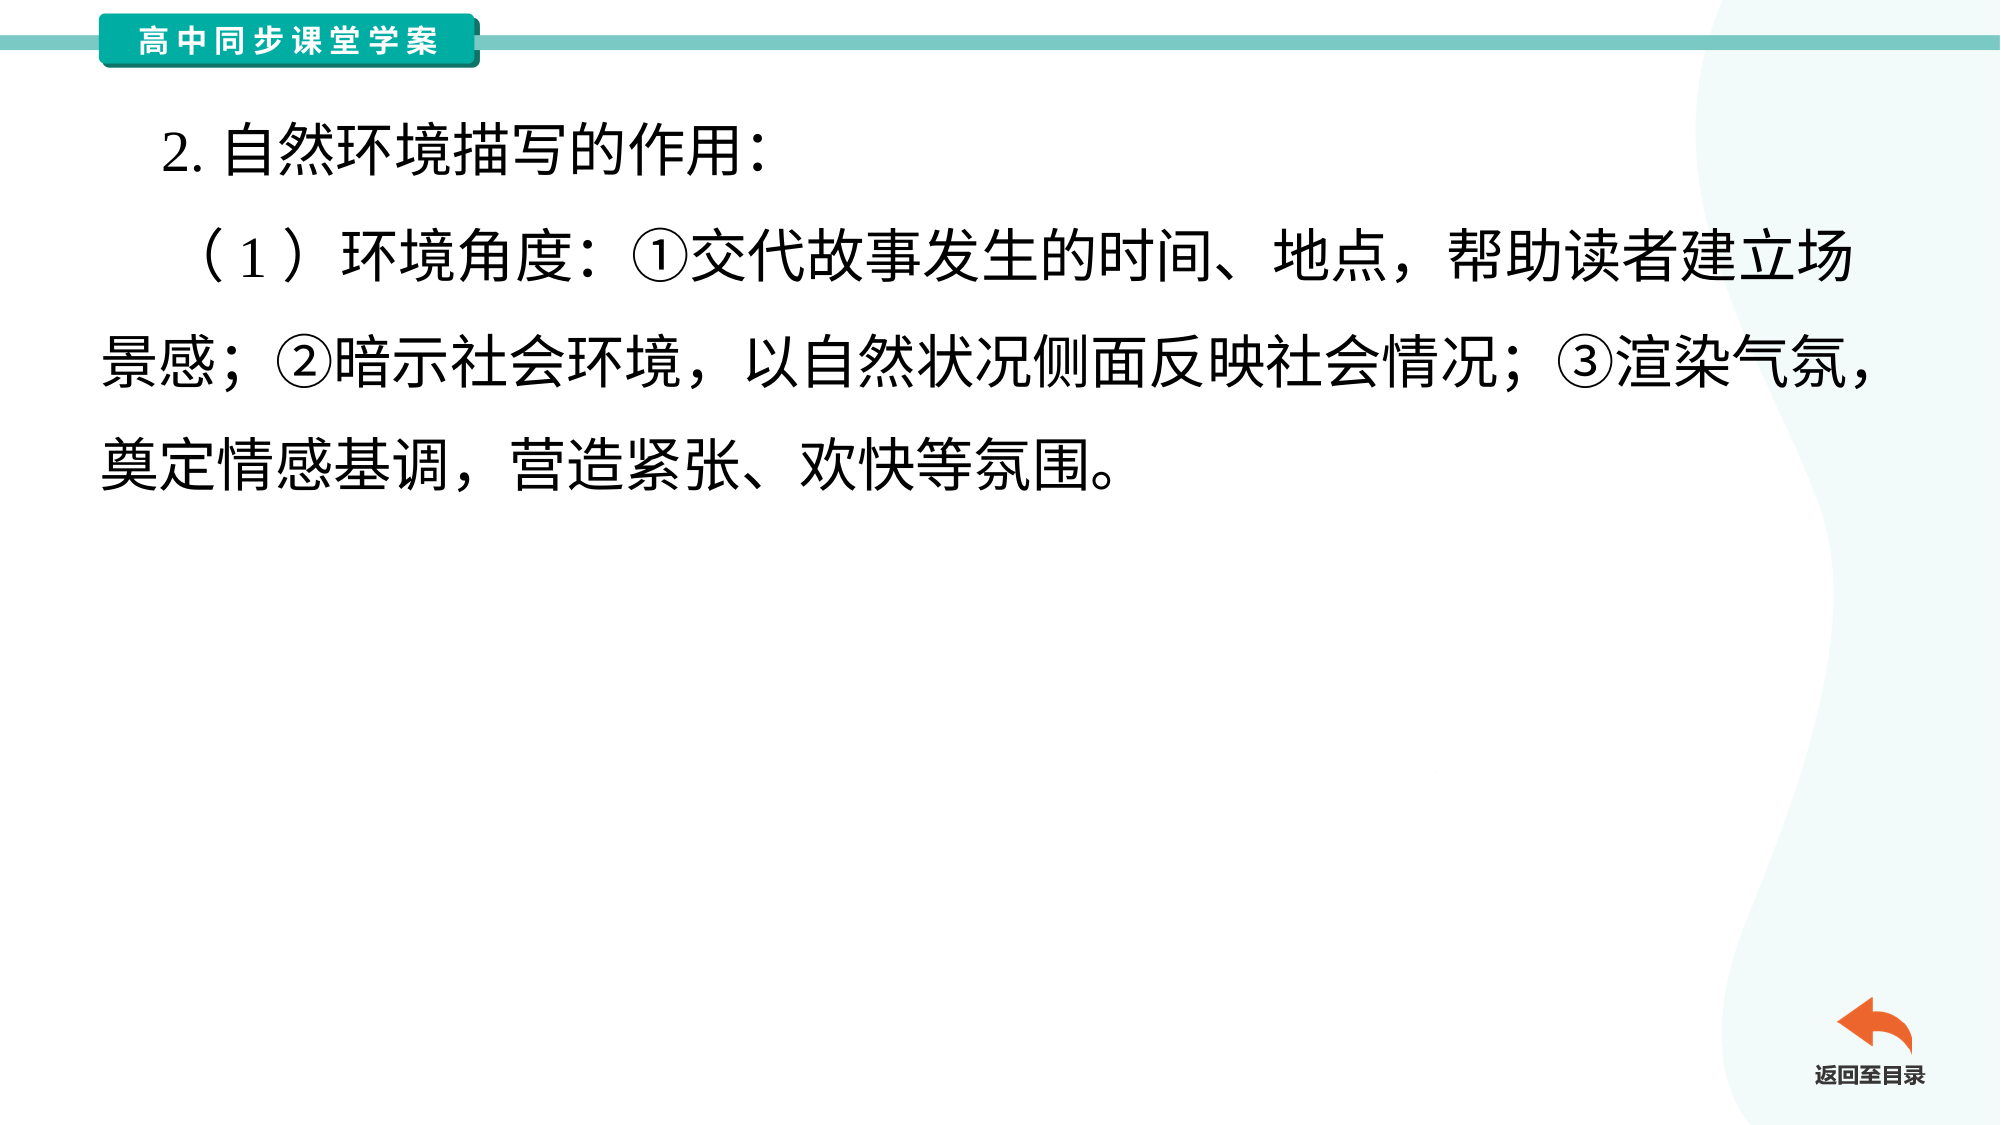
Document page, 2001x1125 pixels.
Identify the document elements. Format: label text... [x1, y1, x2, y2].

text_box 2.自然环境描写的作用： （1）环境角度：①交代故事发生的时间、地点，帮助读者建立场 景感；②暗示社会环境，以自然状况侧面反映社会情况；③渲染气氛， 奠定情感基调，营造紧张、欢快等氛围。 [100, 76, 1899, 487]
picture [0, 0, 2000, 1125]
